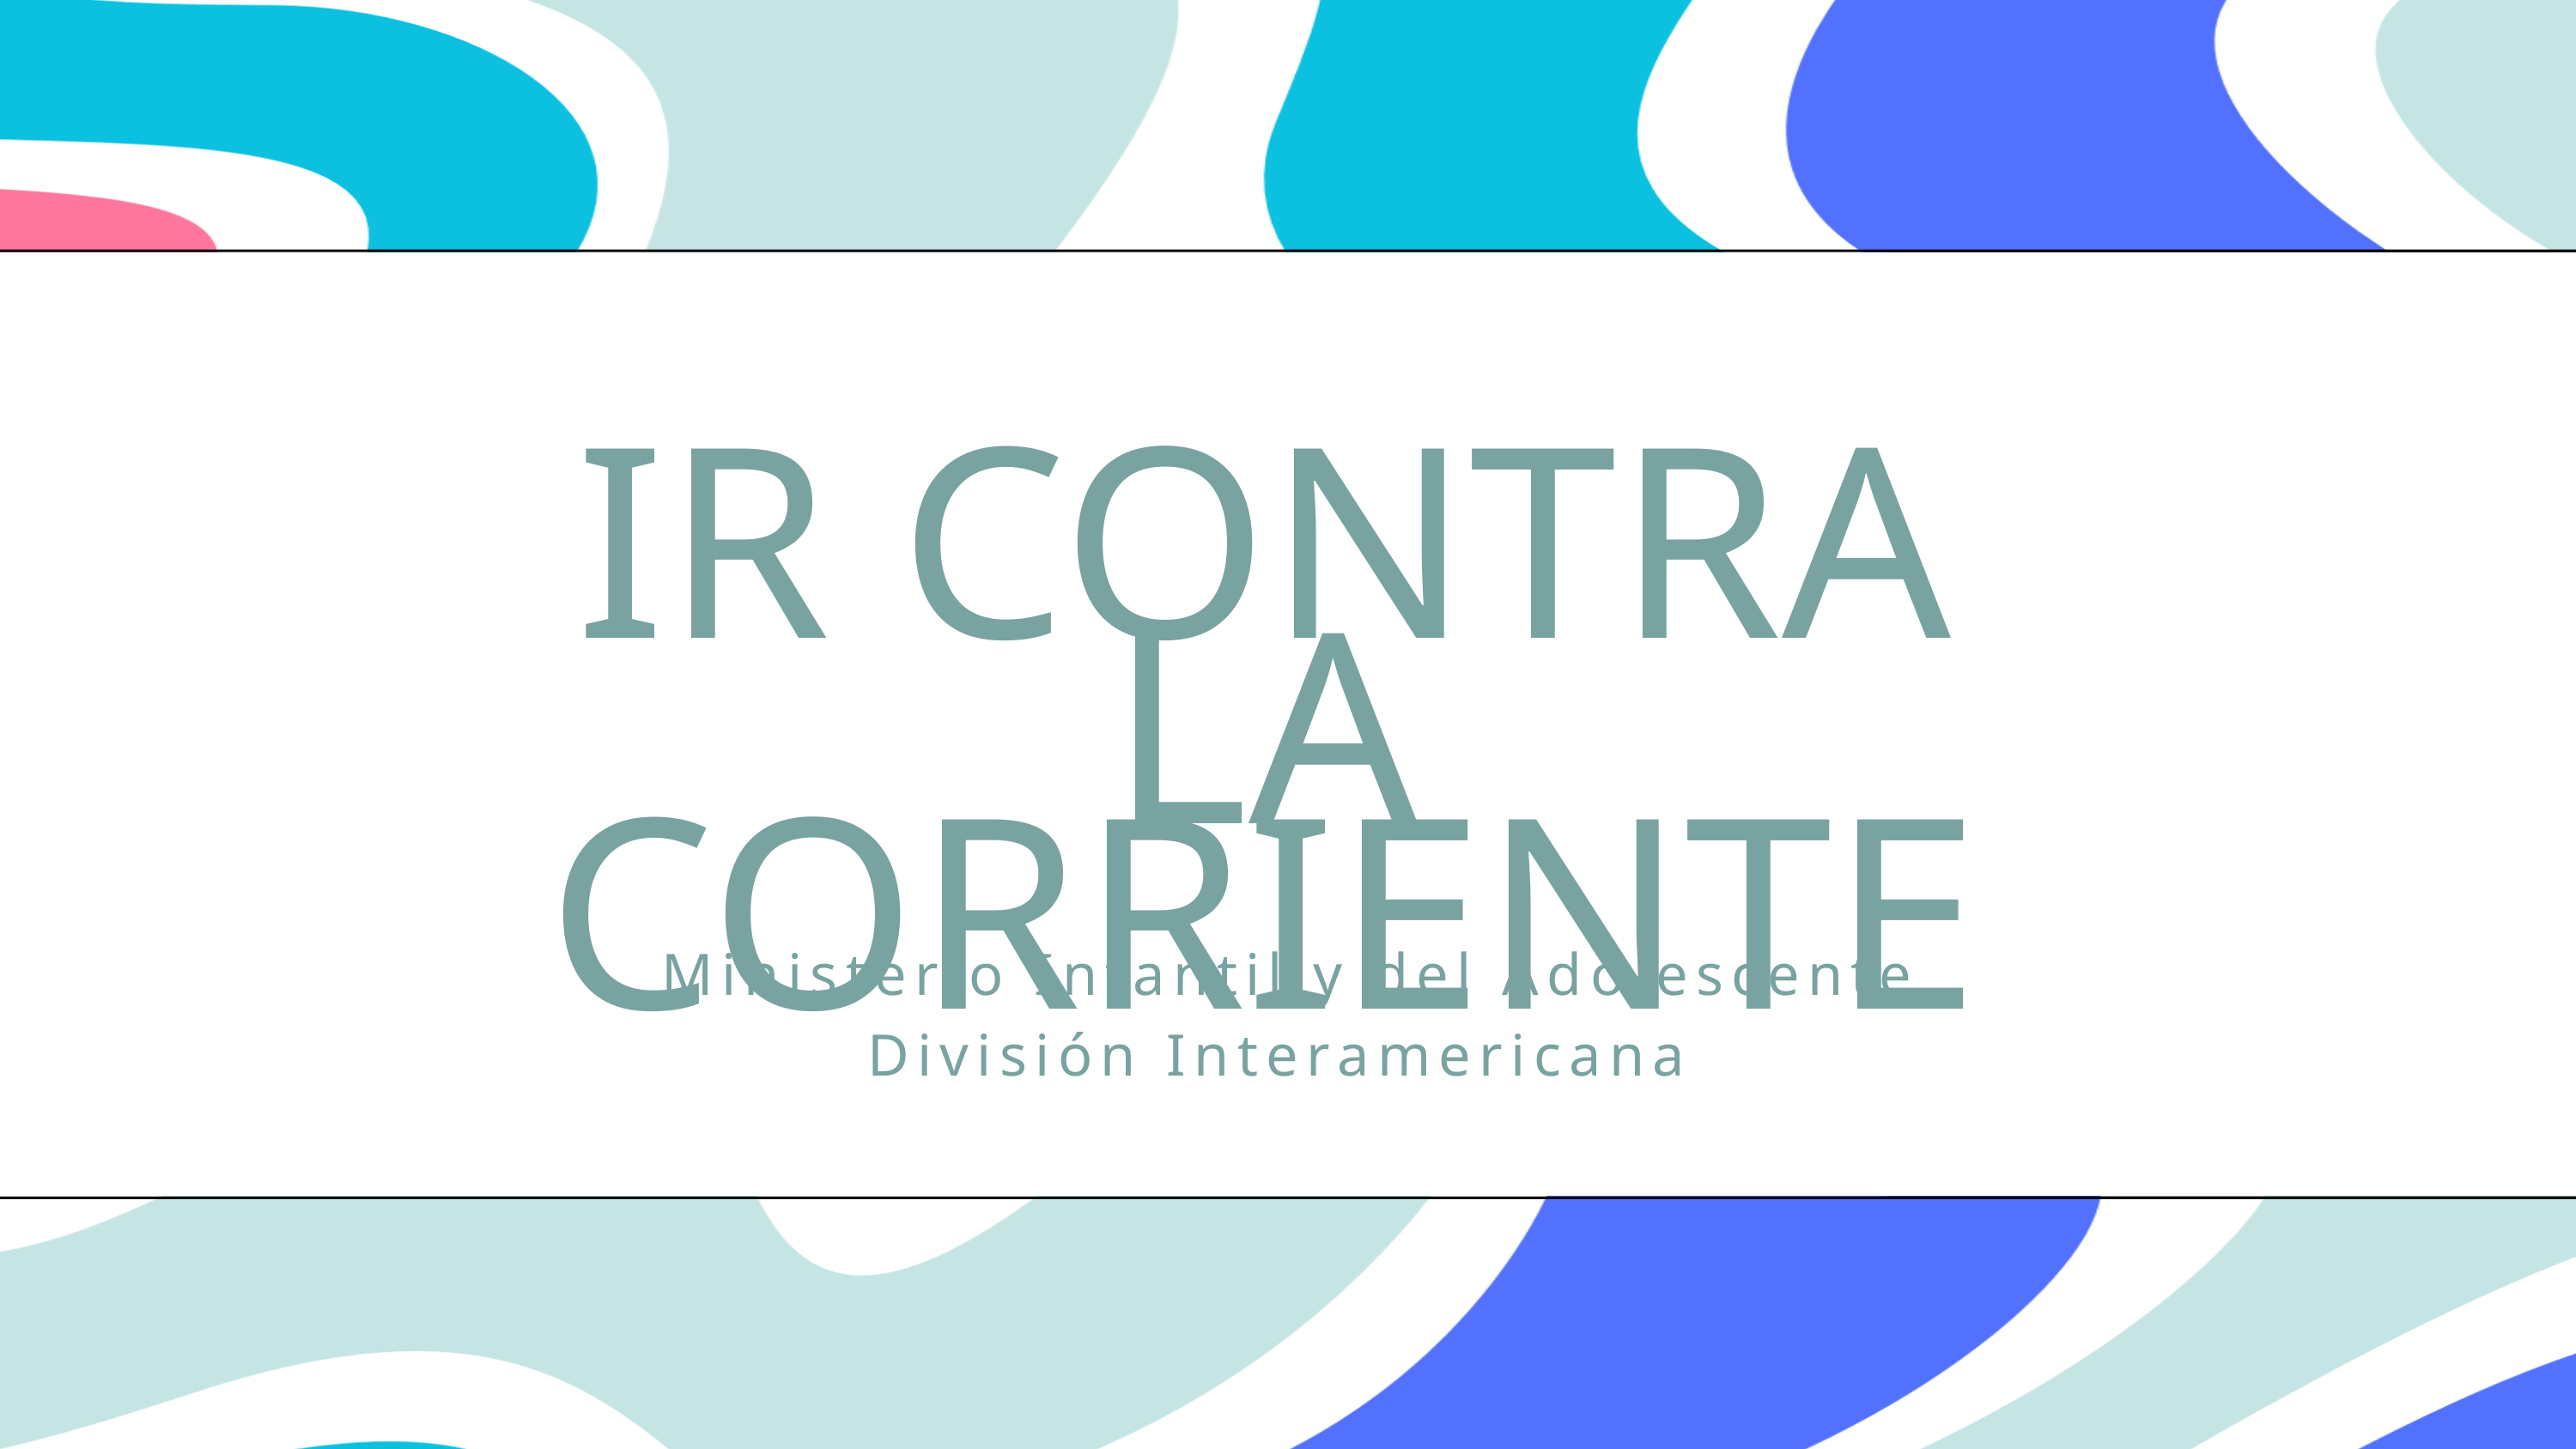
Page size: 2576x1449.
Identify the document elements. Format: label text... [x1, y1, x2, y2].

text_box IR CONTRA LA CORRIENTE [454, 506, 2074, 1063]
text_box [0, 0, 2576, 251]
text_box [0, 1198, 2576, 1449]
text_box Ministerio Infantil y del Adolescente División Interamericana [502, 966, 2074, 1129]
